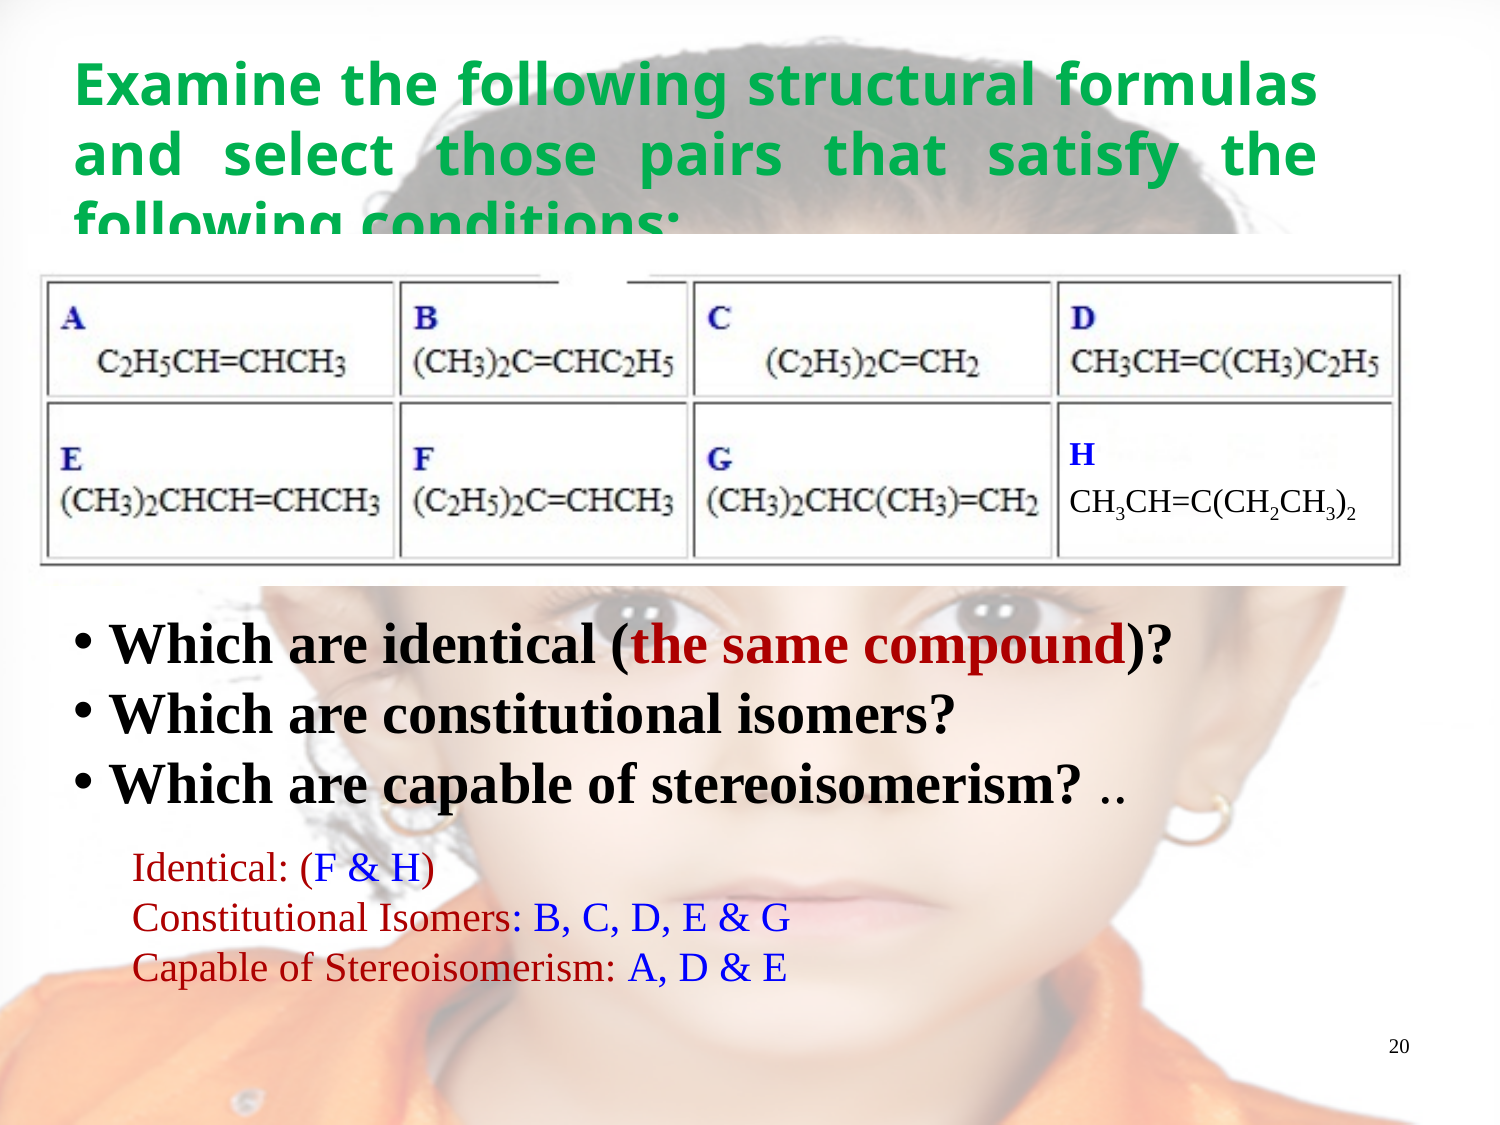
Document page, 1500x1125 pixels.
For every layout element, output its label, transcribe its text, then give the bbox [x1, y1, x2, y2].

slide_number 20 [1112, 1024, 1426, 1101]
text_box Which are identical (the same compound)? Which are constitutional isomers? Which are capable of stereoisomerism? .. [58, 597, 1383, 823]
picture [27, 234, 1453, 587]
text_box Identical: (F & H) Constitutional Isomers: B, C, D, E & G Capable of Stereoisomerism: A, D & E [117, 832, 1055, 997]
title Examine the following structural formulas and select those pairs that satisfy the following conditions: [58, 58, 1334, 232]
